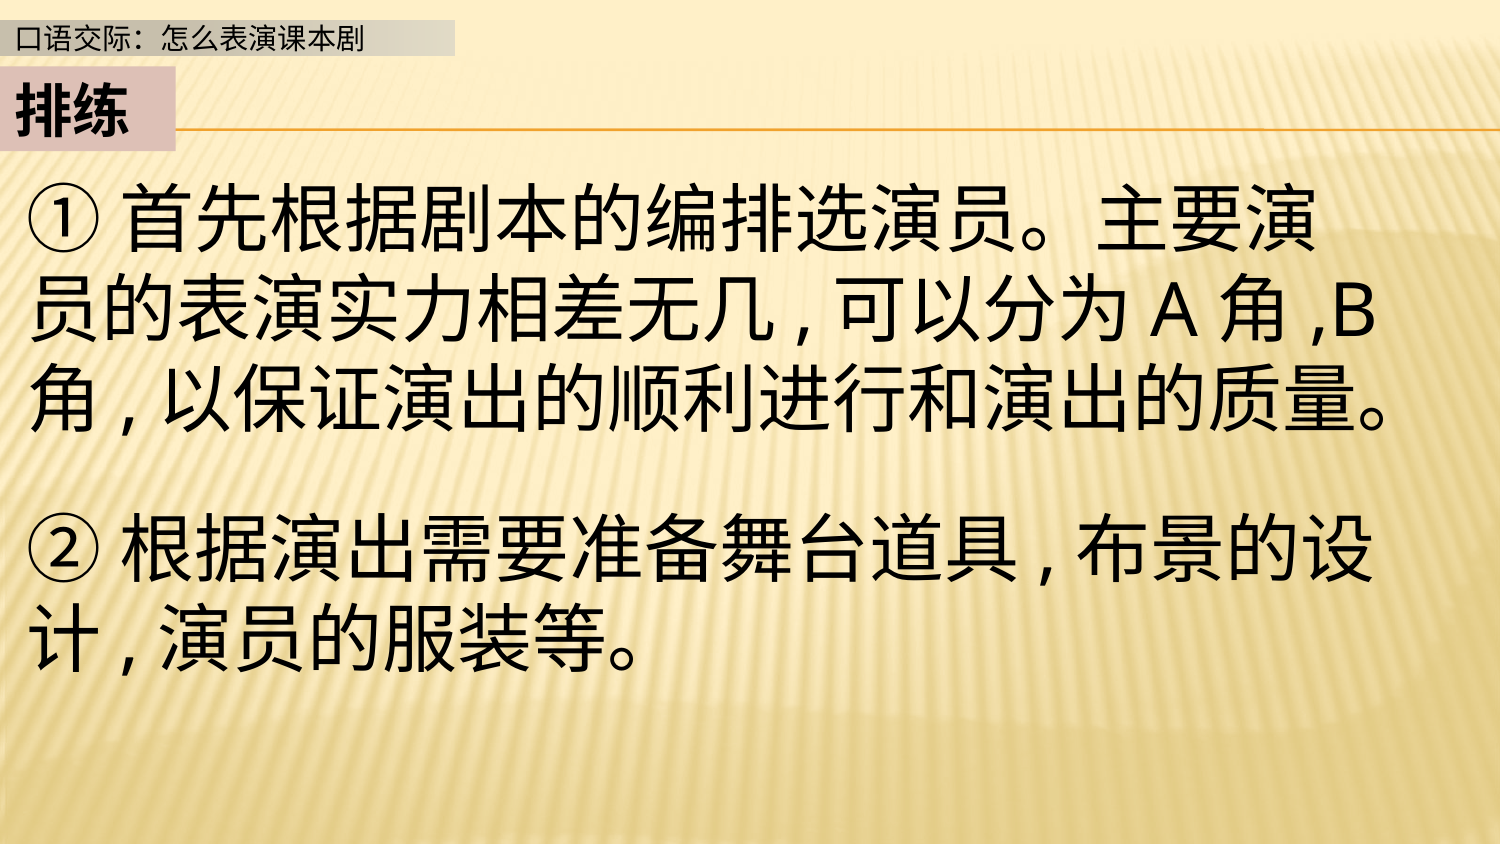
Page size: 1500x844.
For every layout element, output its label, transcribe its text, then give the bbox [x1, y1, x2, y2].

text_box ②根据演出需要准备舞台道具,布景的设计,演员的服装等。 [11, 494, 1395, 690]
text_box 排练 [0, 66, 176, 152]
text_box ①首先根据剧本的编排选演员。主要演员的表演实力相差无几,可以分为A角,B角,以保证演出的顺利进行和演出的质量。 [11, 163, 1395, 449]
